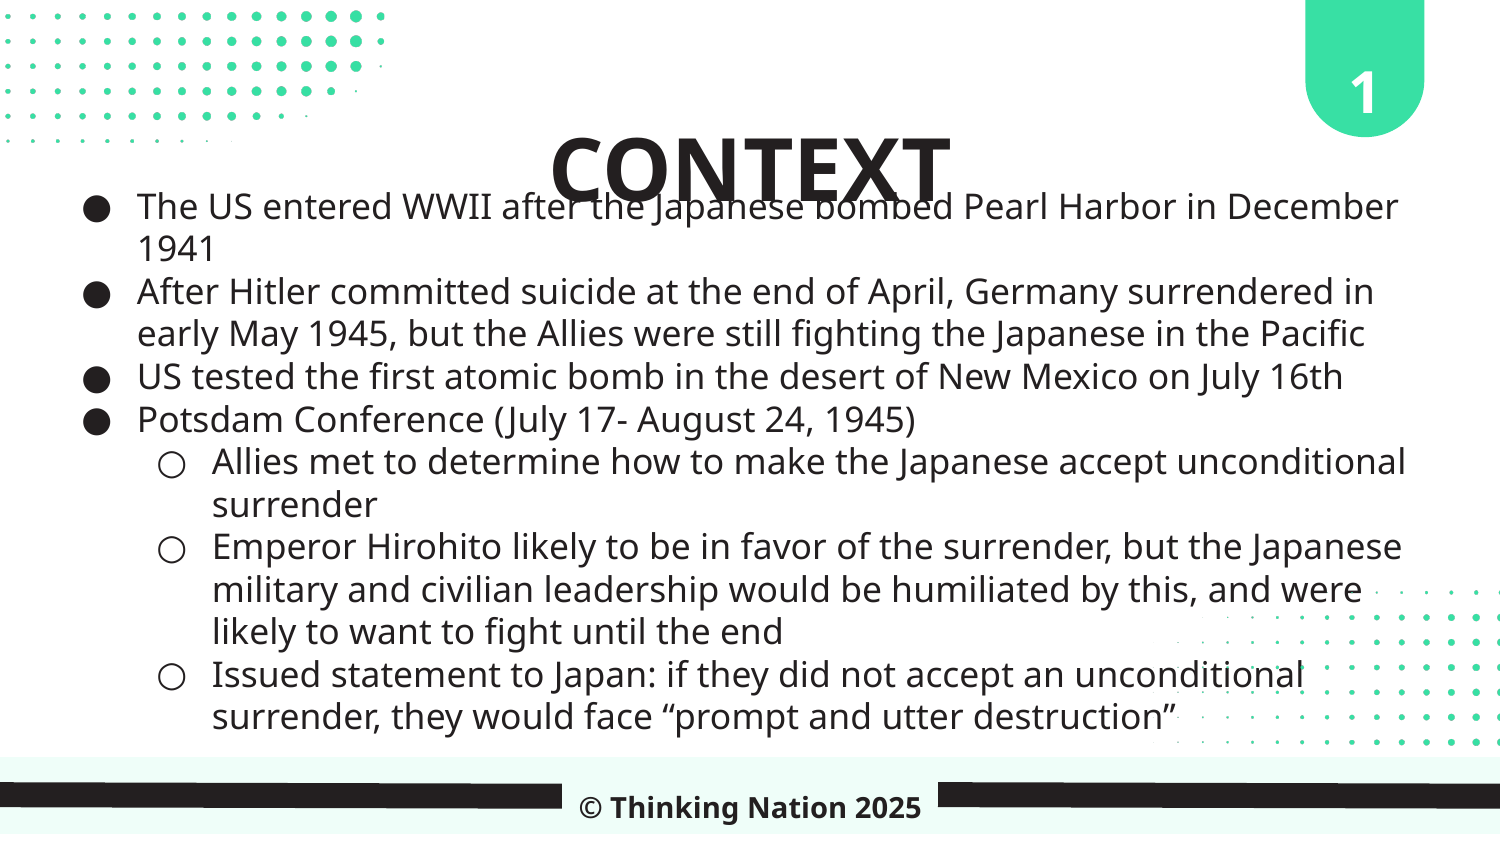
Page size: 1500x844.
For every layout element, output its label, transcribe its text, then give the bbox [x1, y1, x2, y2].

text_box The US entered WWII after the Japanese bombed Pearl Harbor in December 1941 After Hitler committed suicide at the end of April, Germany surrendered in early May 1945, but the Allies were still fighting the Japanese in the Pacific US tested the first atomic bomb in the desert of New Mexico on July 16th Potsdam Conference (July 17- August 24, 1945) Allies met to determine how to make the Japanese accept unconditional surrender Emperor Hirohito likely to be in favor of the surrender, but the Japanese military and civilian leadership would be humiliated by this, and were likely to want to fight until the end Issued statement to Japan: if they did not accept an unconditional surrender, they would face “prompt and utter destruction” [61, 183, 1441, 737]
text_box CONTEXT [209, 71, 1291, 219]
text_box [1300, 0, 1430, 138]
text_box [0, 0, 385, 144]
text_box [0, 756, 1500, 835]
text_box [1128, 590, 1500, 755]
